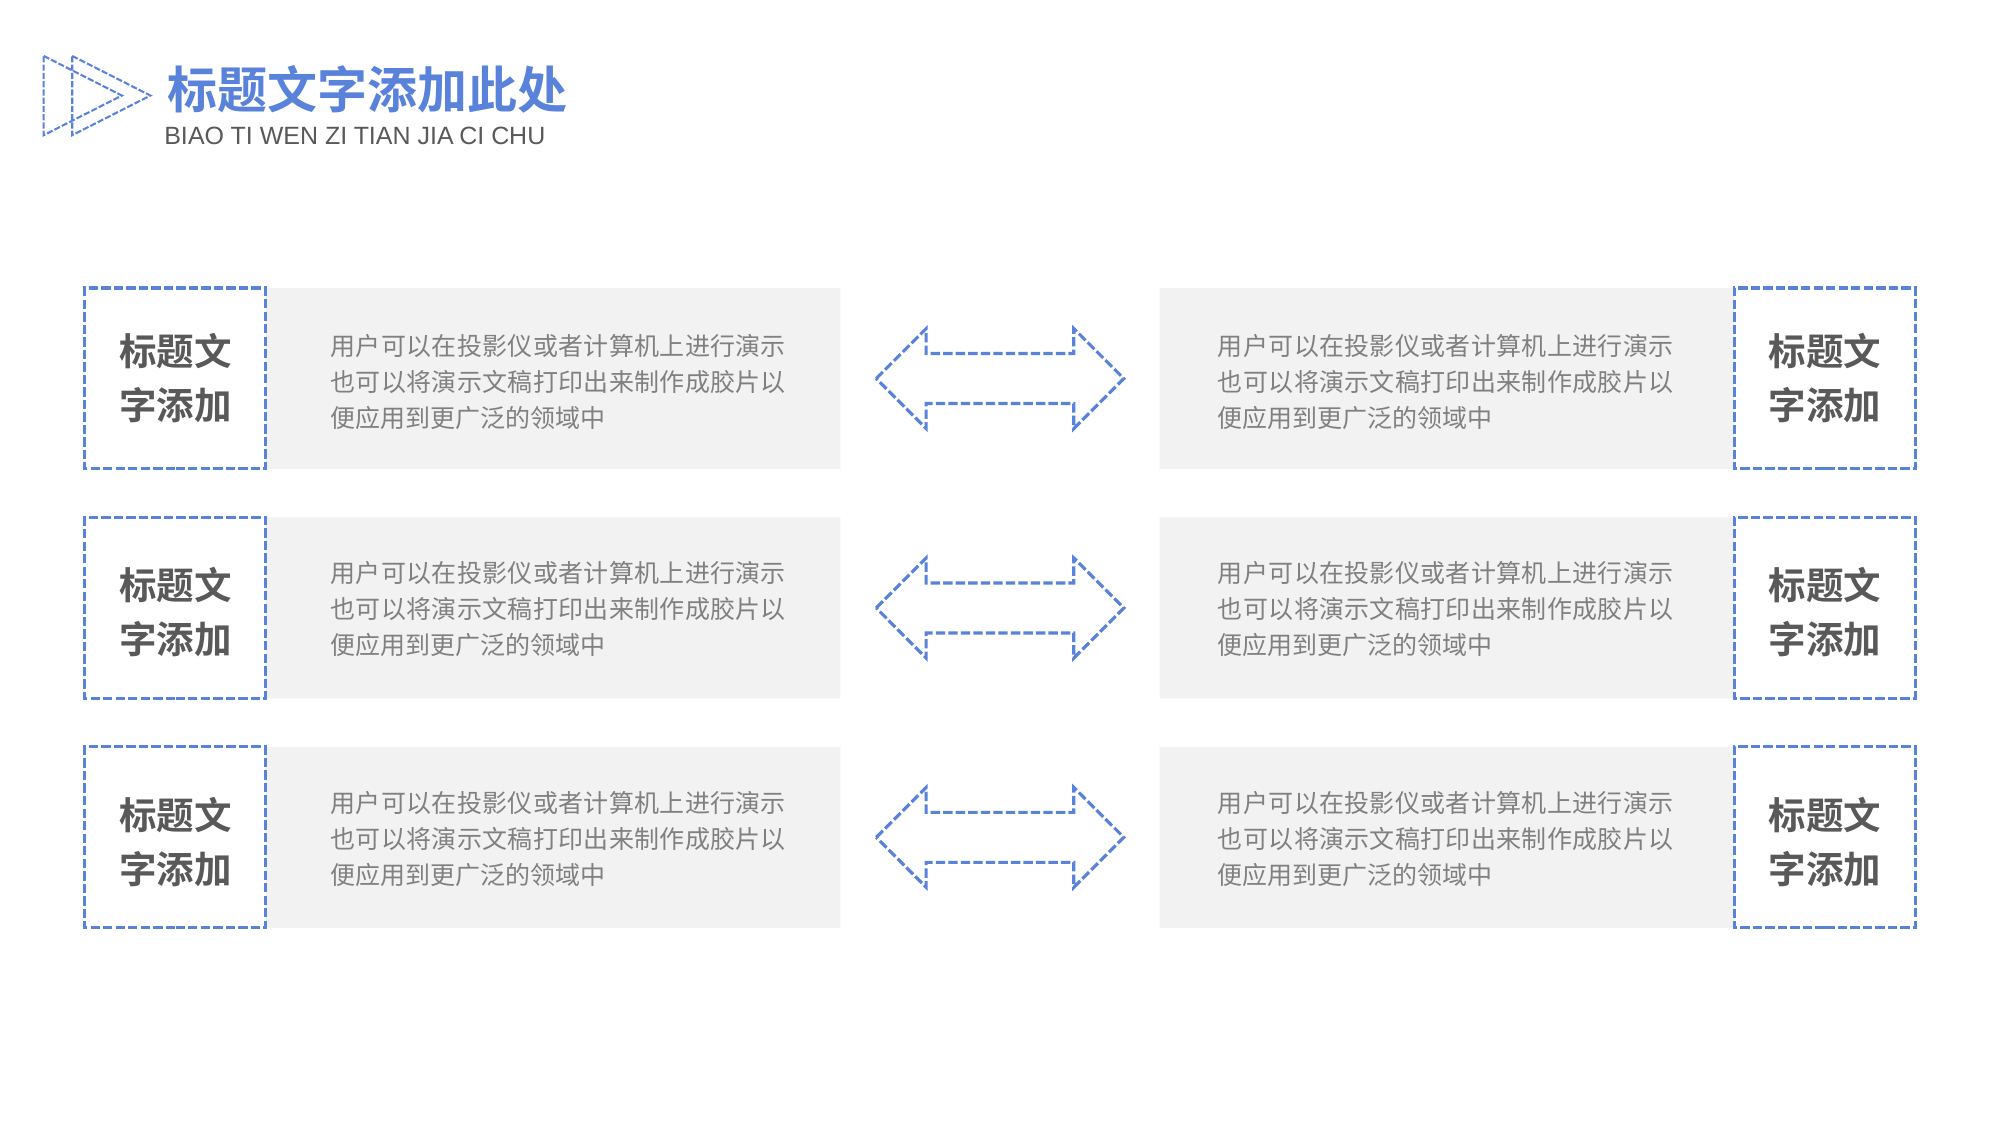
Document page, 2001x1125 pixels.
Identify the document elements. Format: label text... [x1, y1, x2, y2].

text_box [84, 287, 1916, 469]
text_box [84, 746, 1916, 928]
text_box [71, 55, 152, 137]
text_box 标题文字添加此处 [152, 51, 583, 126]
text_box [84, 517, 1916, 699]
text_box BIAO TI WEN ZI TIAN JIA CI CHU [149, 112, 582, 157]
text_box [42, 55, 72, 137]
